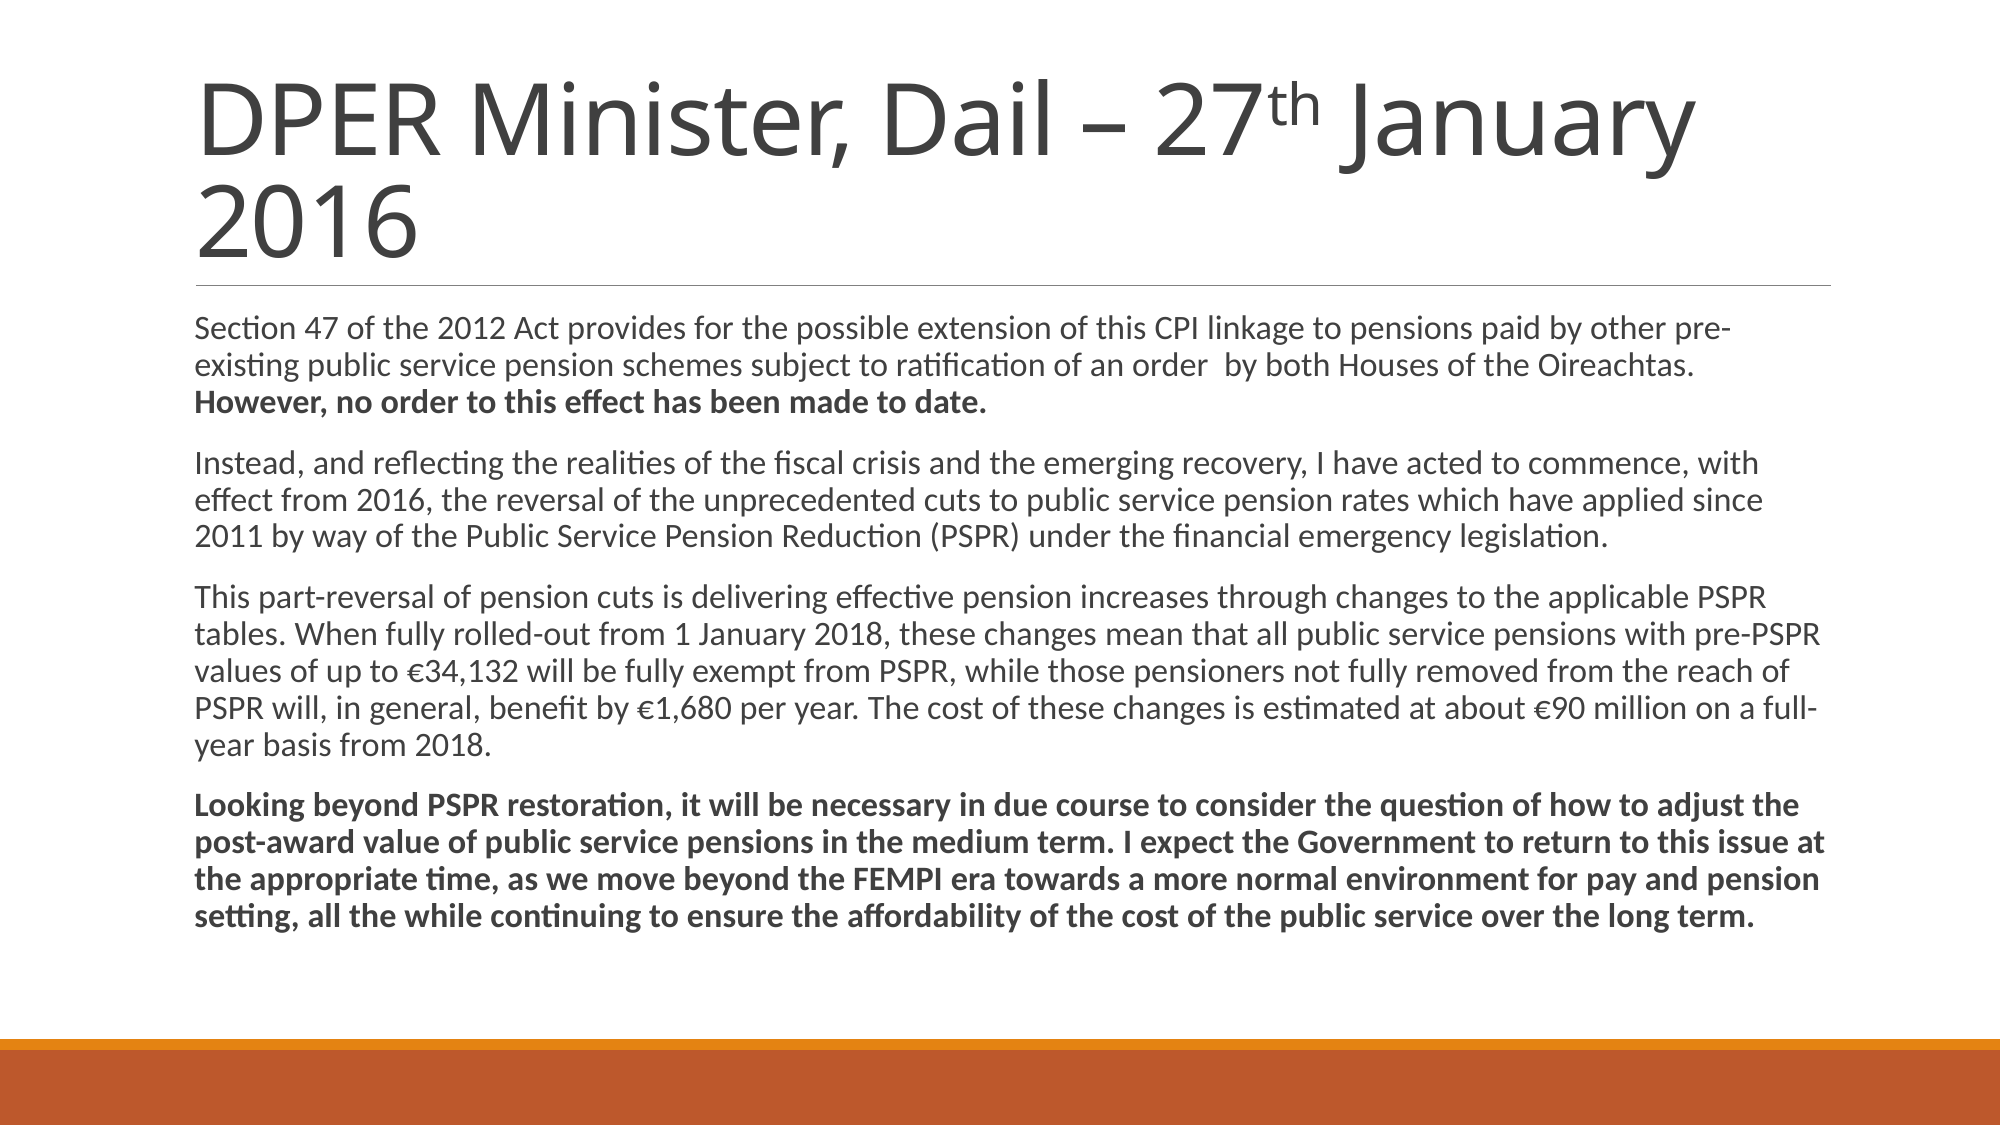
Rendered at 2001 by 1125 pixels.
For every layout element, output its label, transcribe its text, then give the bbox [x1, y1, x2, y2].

title DPER Minister, Dail – 27th January 2016 [180, 47, 1830, 285]
list Section 47 of the 2012 Act provides for the possible extension of this CPI linkage to pensions paid by other pre-existing public service pension schemes subject to ratification of an order by both Houses of the Oireachtas. However, no order to this effect has been made to date. Instead, and reflecting the realities of the fiscal crisis and the emerging recovery, I have acted to commence, with effect from 2016, the reversal of the unprecedented cuts to public service pension rates which have applied since 2011 by way of the Public Service Pension Reduction (PSPR) under the financial emergency legislation. This part-reversal of pension cuts is delivering effective pension increases through changes to the applicable PSPR tables. When fully rolled-out from 1 January 2018, these changes mean that all public service pensions with pre-PSPR values of up to €34,132 will be fully exempt from PSPR, while those pensioners not fully removed from the reach of PSPR will, in general, benefit by €1,680 per year. The cost of these changes is estimated at about €90 million on a full-year basis from 2018. Looking beyond PSPR restoration, it will be necessary in due course to consider the question of how to adjust the post-award value of public service pensions in the medium term. I expect the Government to return to this issue at the appropriate time, as we move beyond the FEMPI era towards a more normal environment for pay and pension setting, all the while continuing to ensure the affordability of the cost of the public service over the long term. [180, 302, 1830, 963]
